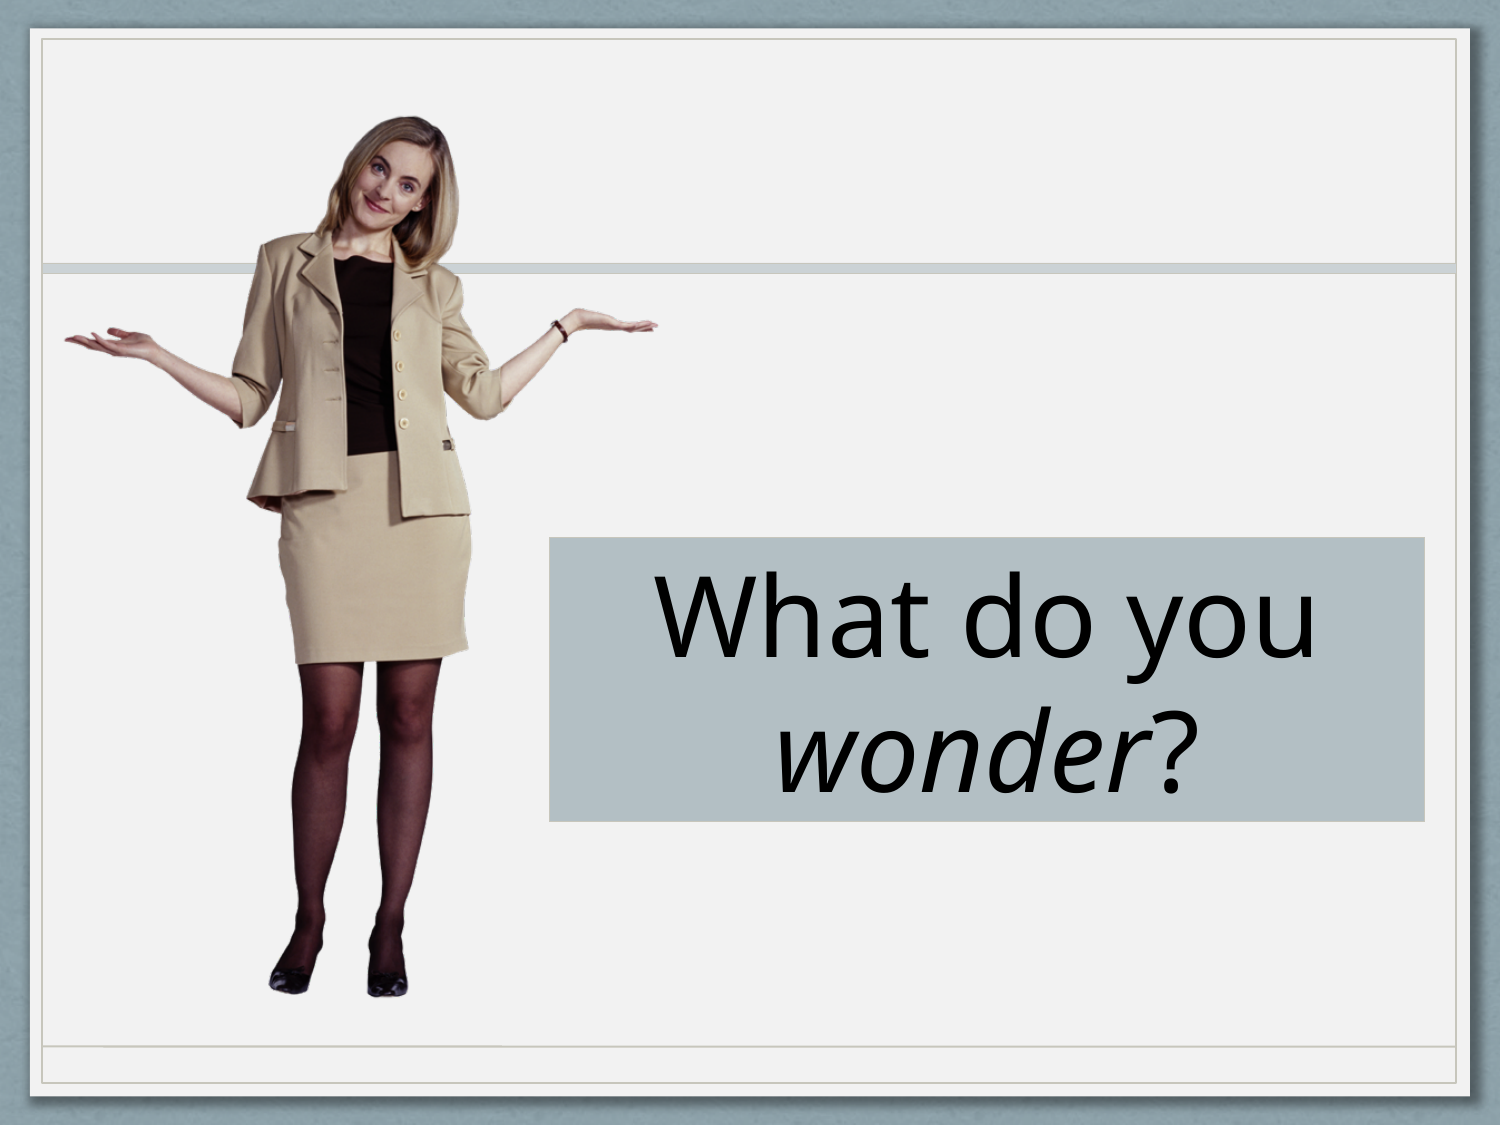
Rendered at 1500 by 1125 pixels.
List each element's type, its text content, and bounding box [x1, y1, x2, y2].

picture [48, 99, 676, 1014]
text_box What do you wonder? [689, 537, 1425, 822]
